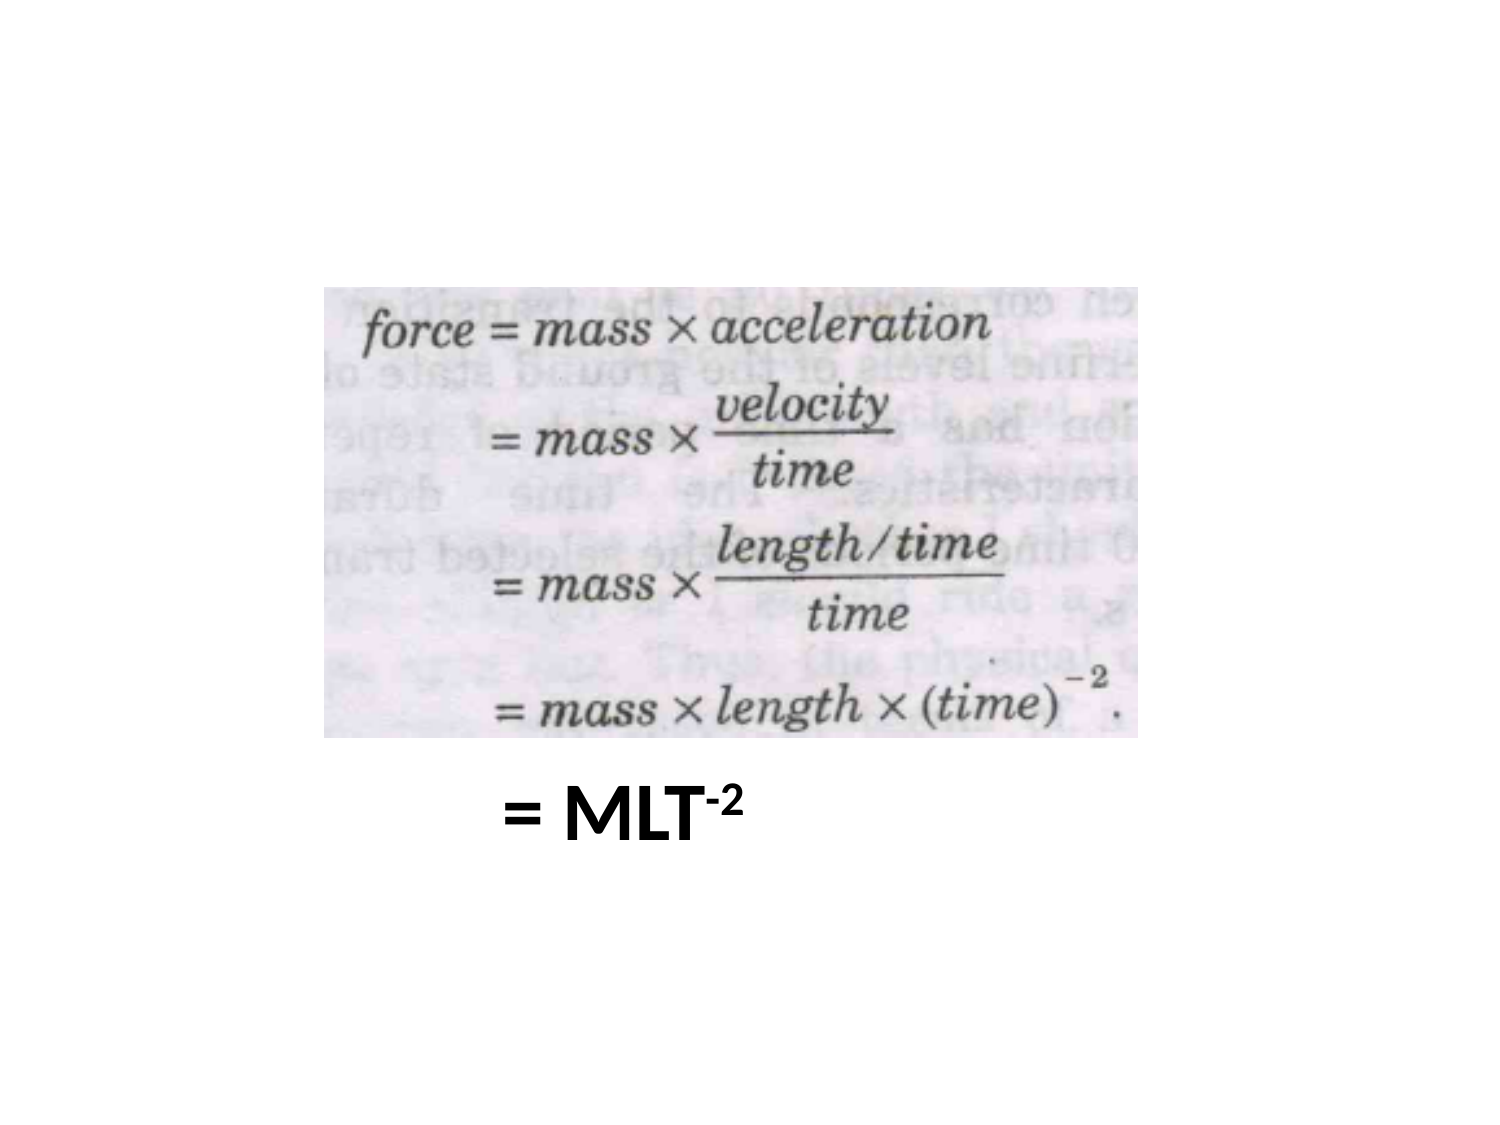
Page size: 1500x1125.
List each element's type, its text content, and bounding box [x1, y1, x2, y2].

text_box = MLT-2 [487, 750, 788, 865]
picture [324, 287, 1138, 739]
